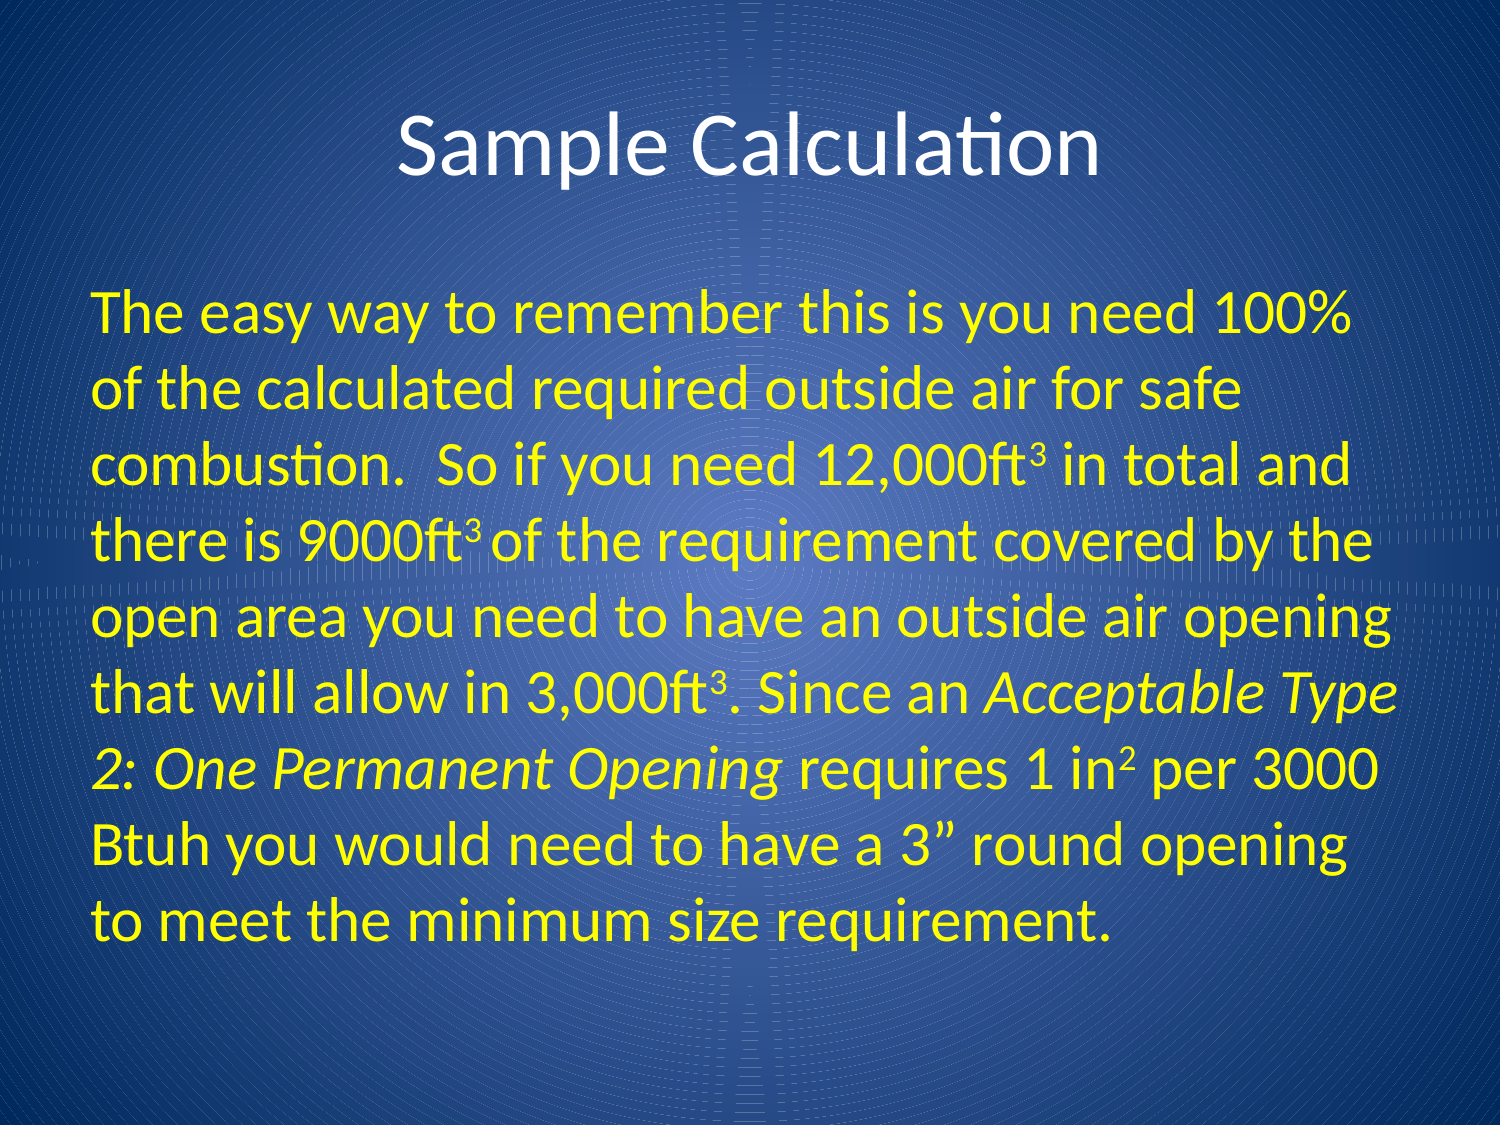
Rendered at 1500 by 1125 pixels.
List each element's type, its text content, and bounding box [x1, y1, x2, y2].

title Sample Calculation [75, 45, 1425, 233]
list The easy way to remember this is you need 100% of the calculated required outside air for safe combustion. So if you need 12,000ft3 in total and there is 9000ft3 of the requirement covered by the open area you need to have an outside air opening that will allow in 3,000ft3. Since an Acceptable Type 2: One Permanent Opening requires 1 in2 per 3000 Btuh you would need to have a 3” round opening to meet the minimum size requirement. [75, 262, 1425, 1005]
